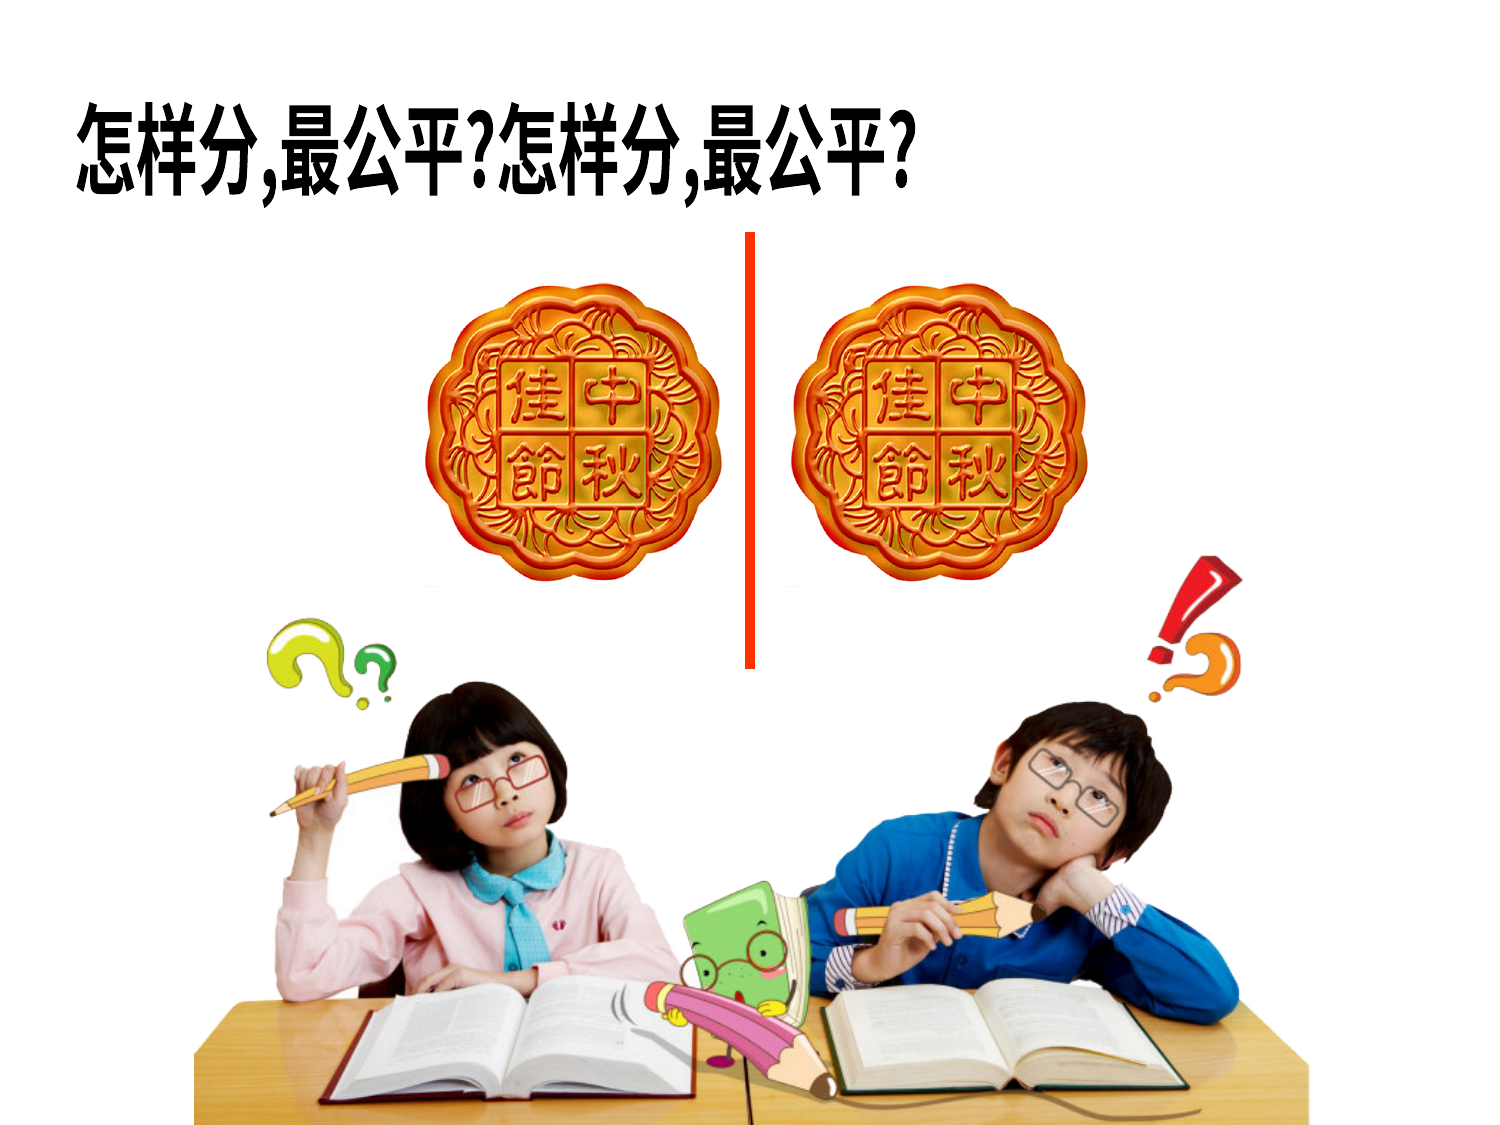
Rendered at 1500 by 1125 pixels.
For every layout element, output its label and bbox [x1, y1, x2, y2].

picture [194, 279, 1311, 1125]
